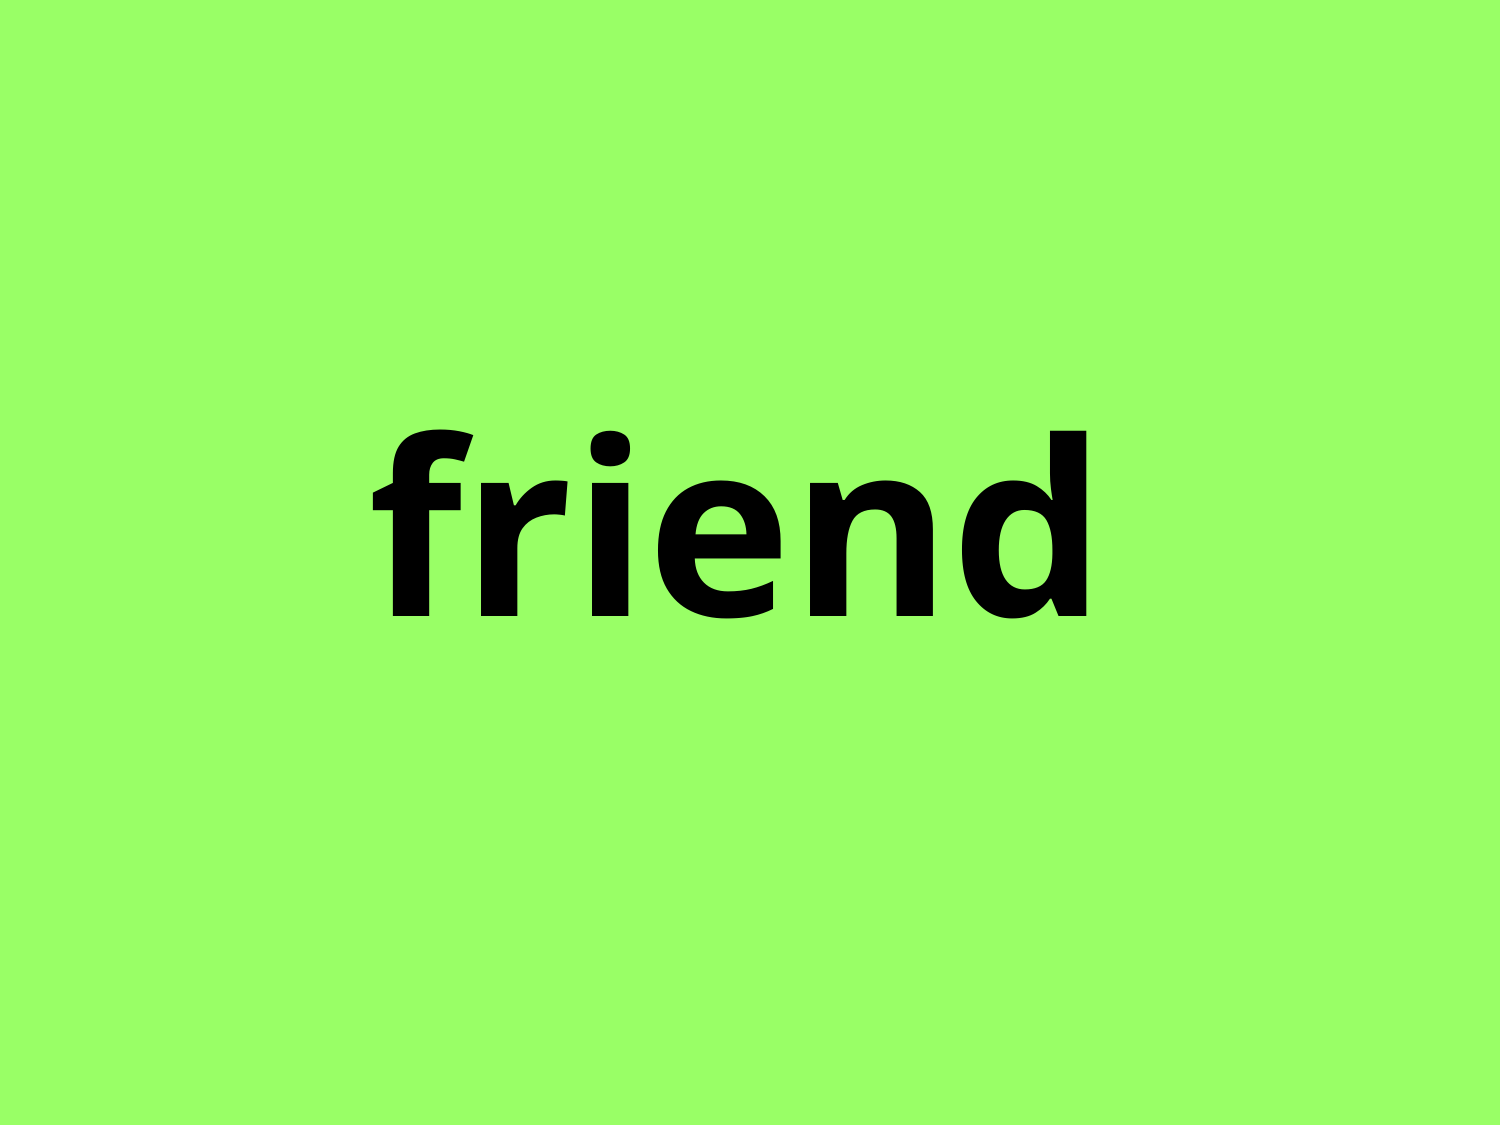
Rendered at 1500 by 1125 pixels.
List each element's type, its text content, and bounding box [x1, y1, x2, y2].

title friend [99, 424, 1376, 613]
